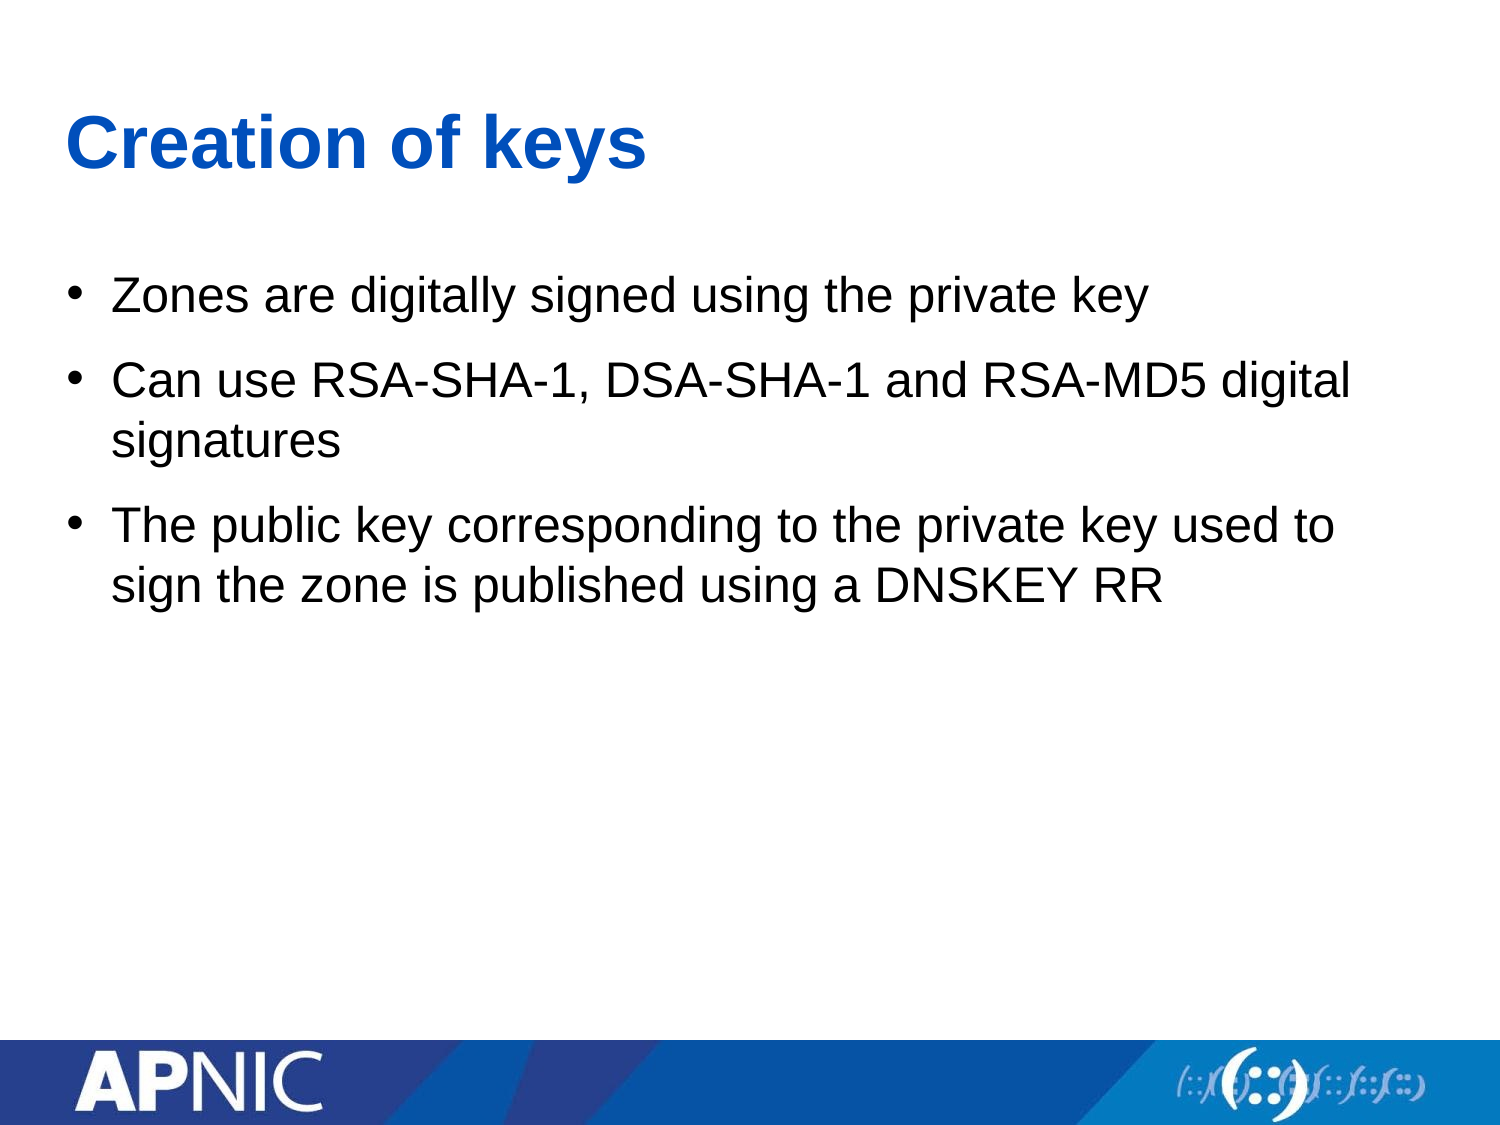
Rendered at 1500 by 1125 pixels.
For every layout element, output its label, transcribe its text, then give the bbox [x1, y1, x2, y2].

picture [0, 1040, 1500, 1125]
list Zones are digitally signed using the private key Can use RSA-SHA-1, DSA-SHA-1 and RSA-MD5 digital signatures The public key corresponding to the private key used to sign the zone is published using a DNSKEY RR [66, 262, 1437, 1012]
title Creation of keys [64, 45, 1436, 233]
